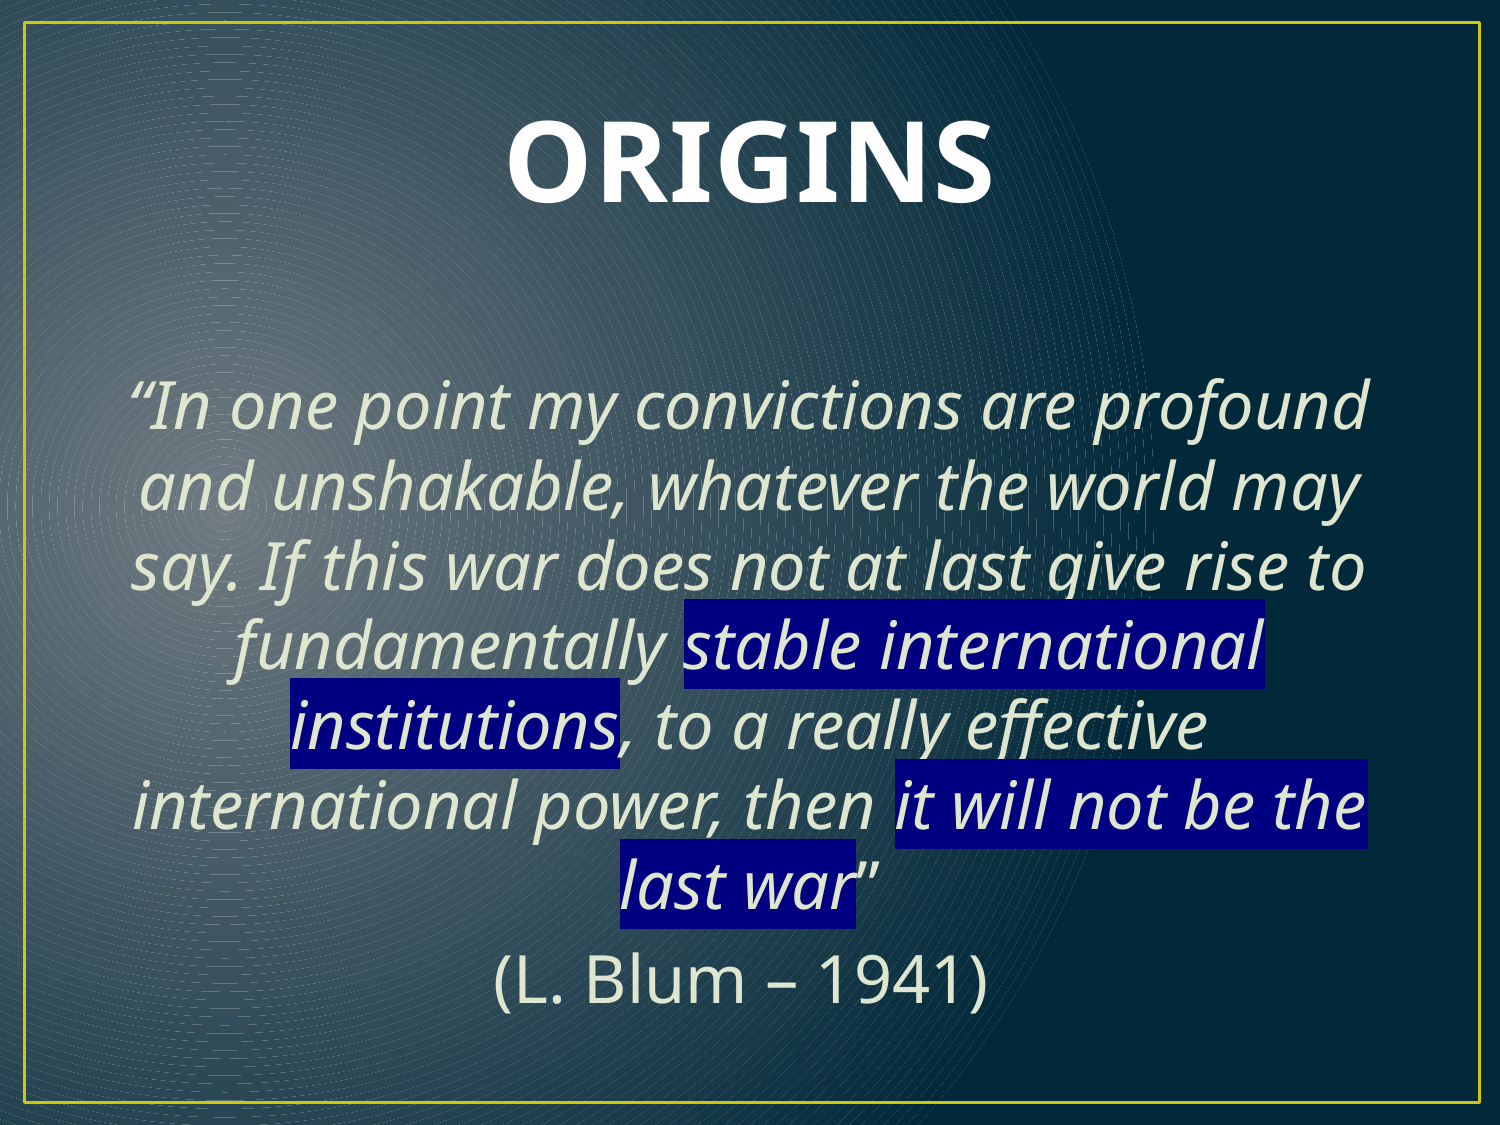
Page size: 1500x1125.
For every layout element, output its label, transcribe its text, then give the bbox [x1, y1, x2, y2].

list “In one point my convictions are profound and unshakable, whatever the world may say. If this war does not at last give rise to fundamentally stable international institutions, to a really effective international power, then it will not be the last war” (L. Blum – 1941) [75, 262, 1425, 1005]
title ORIGINS [75, 45, 1425, 233]
